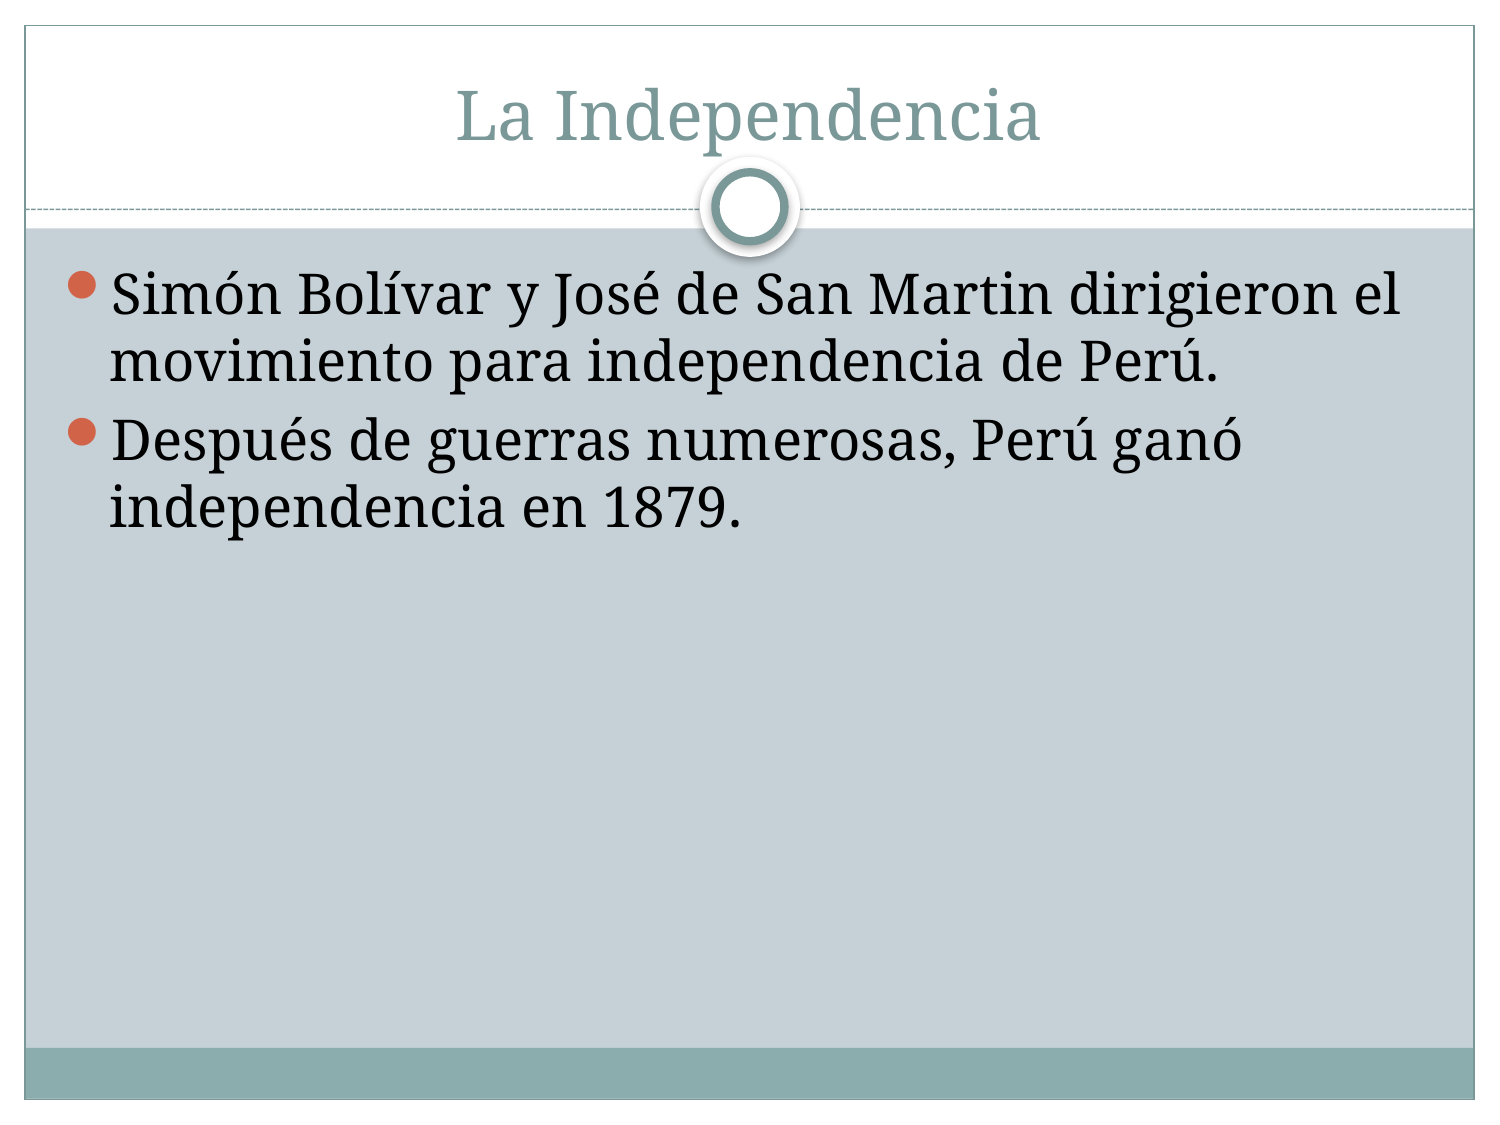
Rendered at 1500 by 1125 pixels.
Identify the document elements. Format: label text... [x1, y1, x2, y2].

title La Independencia [49, 37, 1450, 162]
list Simón Bolívar y José de San Martin dirigieron el movimiento para independencia de Perú. Después de guerras numerosas, Perú ganó independencia en 1879. [49, 250, 1445, 1001]
